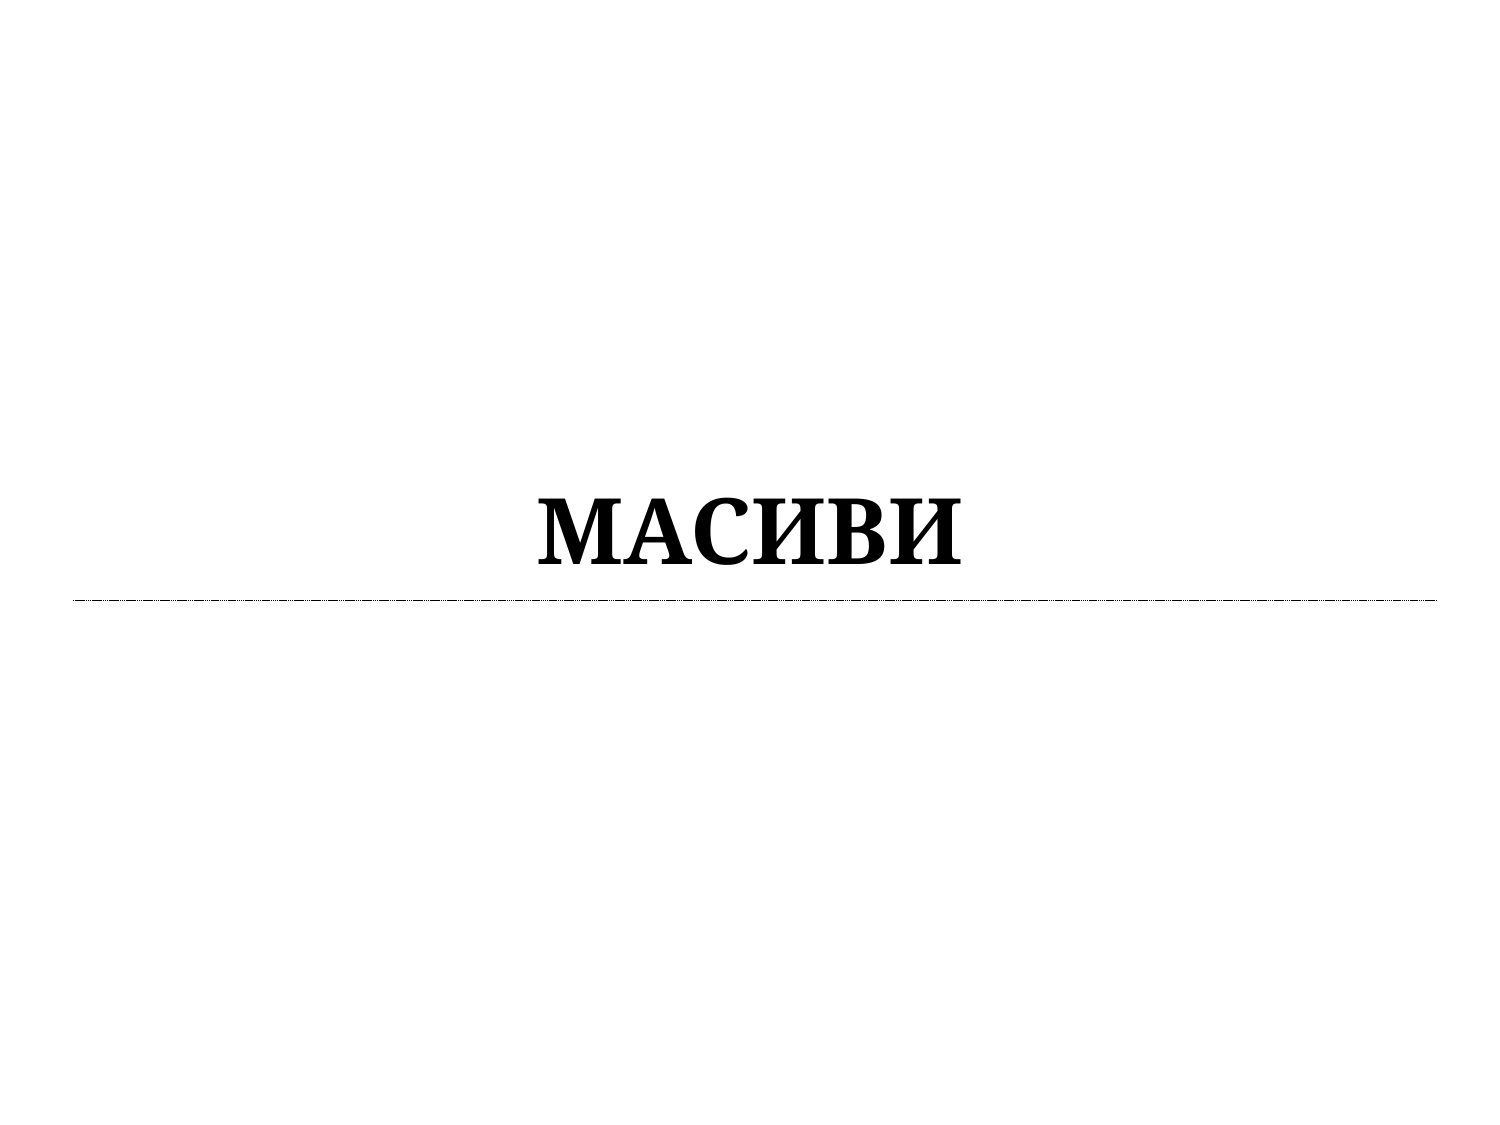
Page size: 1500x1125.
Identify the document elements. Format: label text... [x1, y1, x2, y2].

title Масиви [0, 346, 1500, 594]
